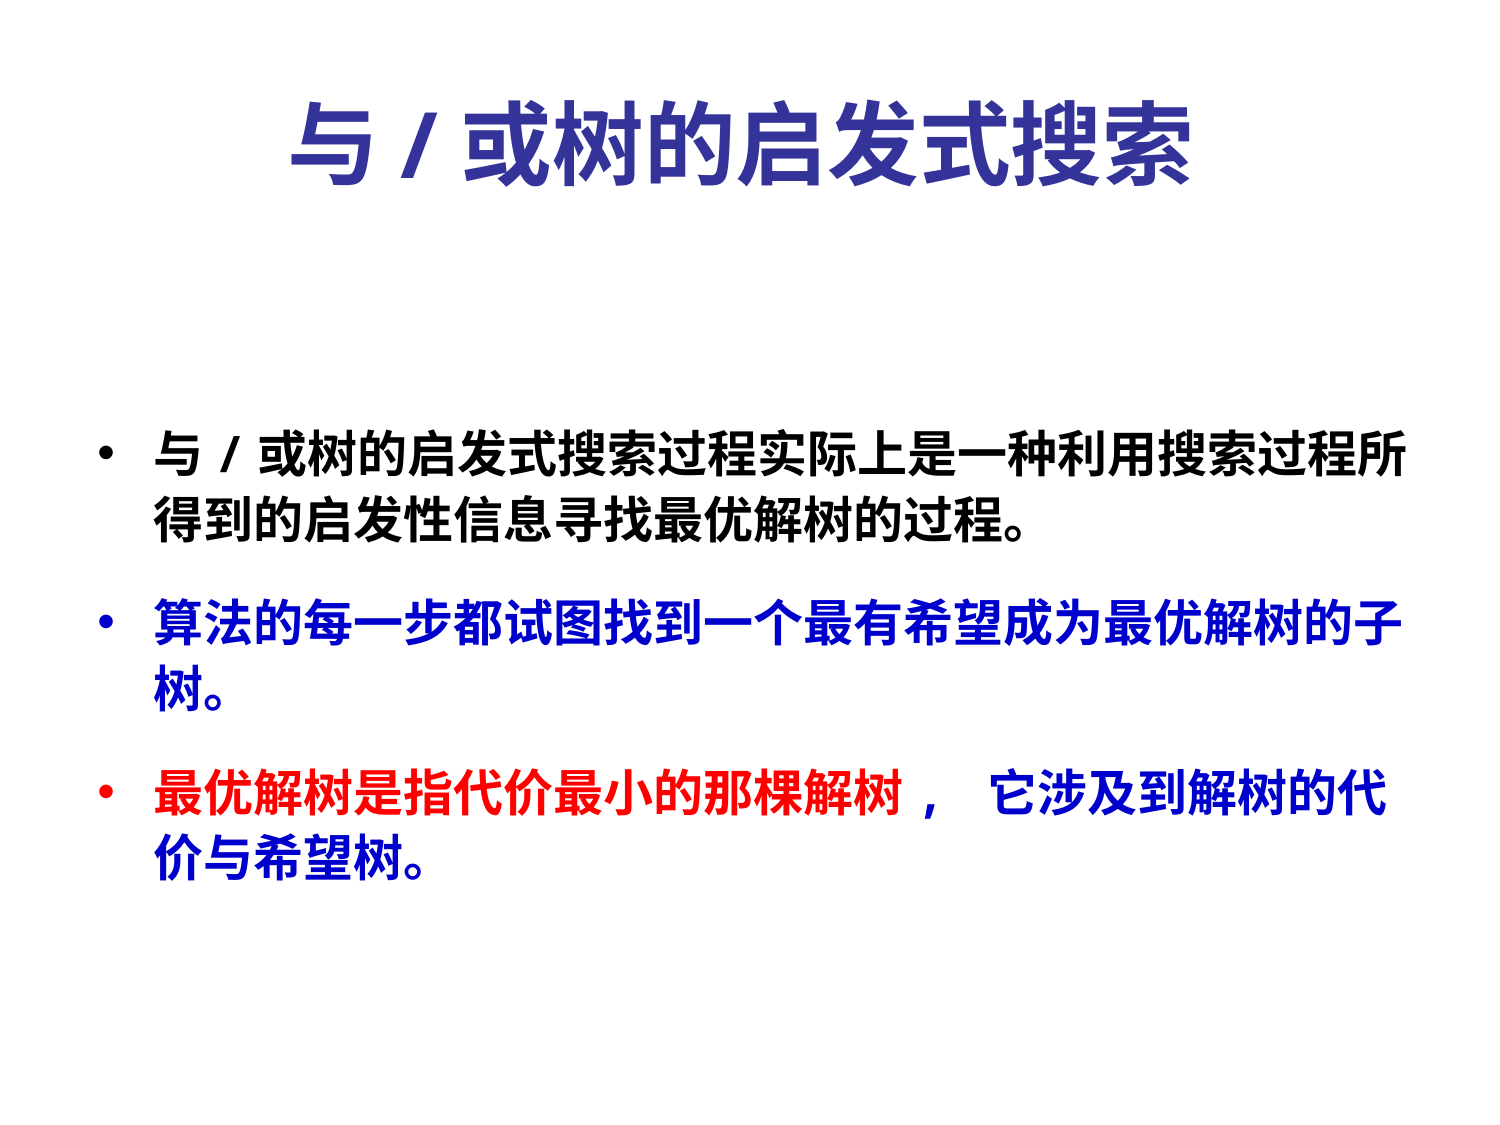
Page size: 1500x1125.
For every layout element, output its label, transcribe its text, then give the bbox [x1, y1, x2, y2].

text_box 与/或树的启发式搜索过程实际上是一种利用搜索过程所得到的启发性信息寻找最优解树的过程。 算法的每一步都试图找到一个最有希望成为最优解树的子树。 最优解树是指代价最小的那棵解树, 它涉及到解树的代价与希望树。 [82, 408, 1424, 895]
text_box 与/或树的启发式搜索 [114, 80, 1368, 205]
